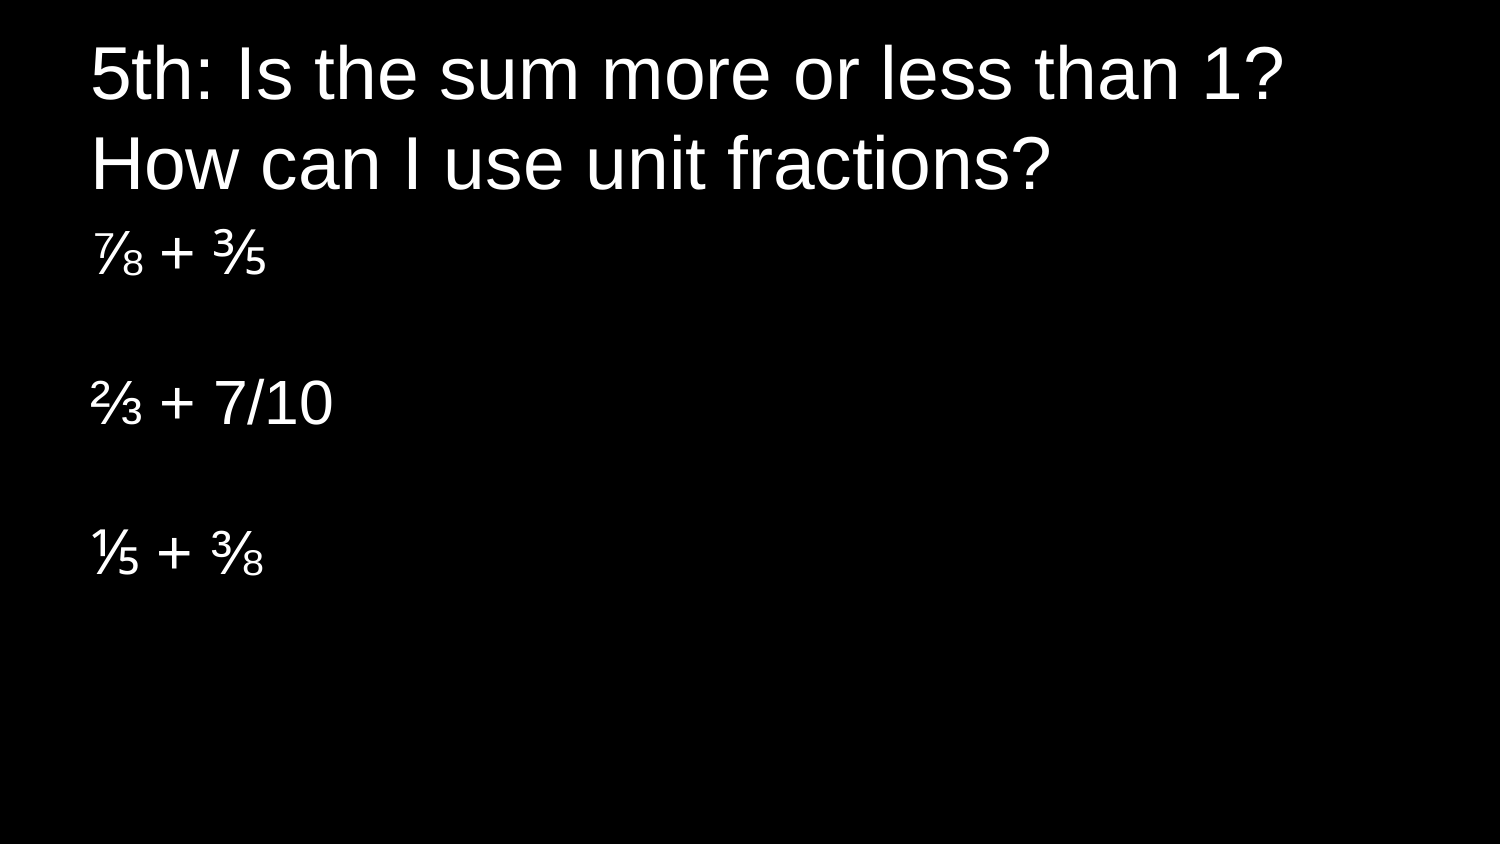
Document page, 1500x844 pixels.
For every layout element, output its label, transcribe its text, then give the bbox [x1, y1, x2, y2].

title 5th: Is the sum more or less than 1? How can I use unit fractions? [75, 33, 1425, 196]
list ⅞ + ⅗ ⅔ + 7/10 ⅕ + ⅜ [75, 196, 1425, 808]
